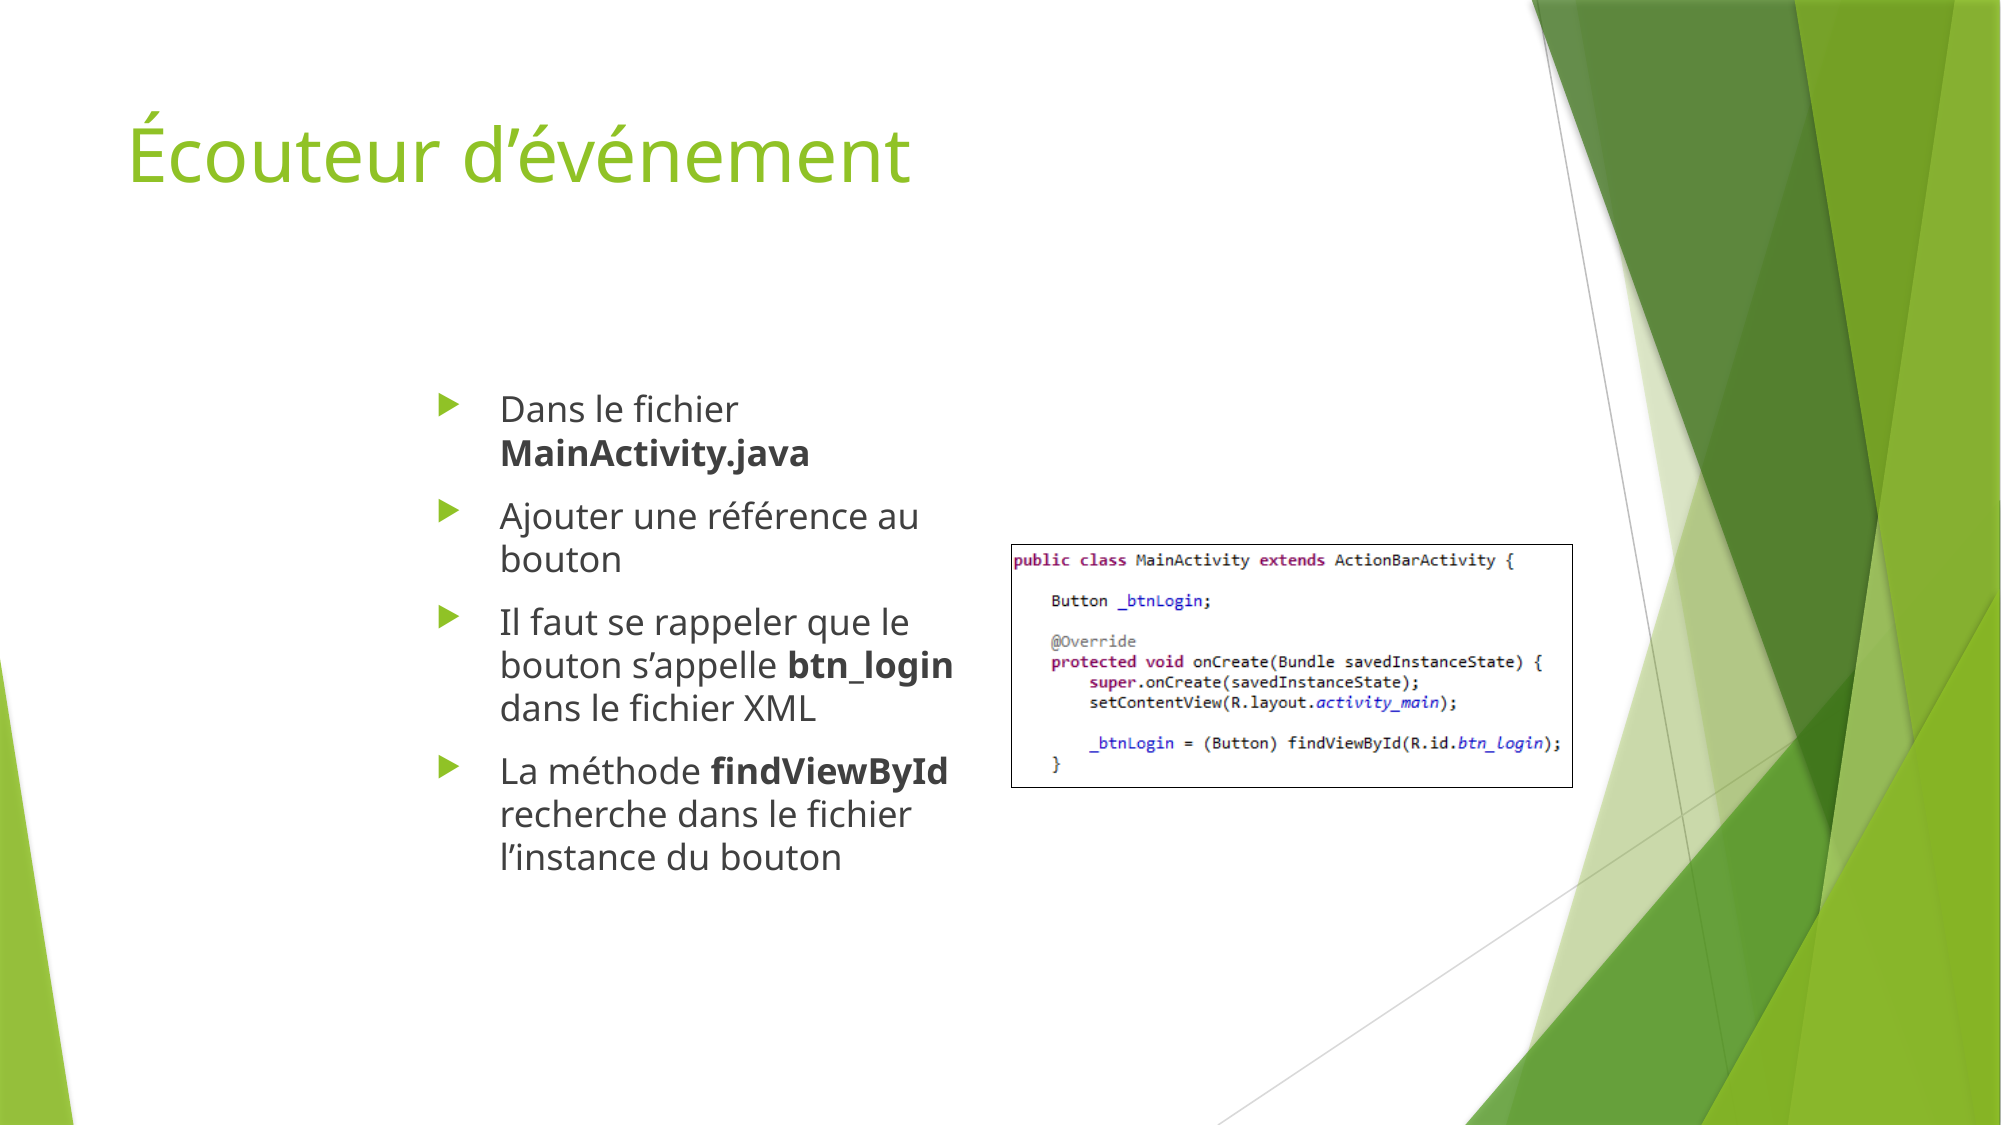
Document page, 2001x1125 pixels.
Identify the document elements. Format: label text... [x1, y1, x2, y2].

list Dans le fichier MainActivity.java Ajouter une référence au bouton Il faut se rappeler que le bouton s’appelle btn_login dans le fichier XML La méthode findViewById recherche dans le fichier l’instance du bouton [421, 379, 982, 953]
title Écouteur d’événement [111, 99, 1522, 317]
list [1011, 544, 1574, 788]
